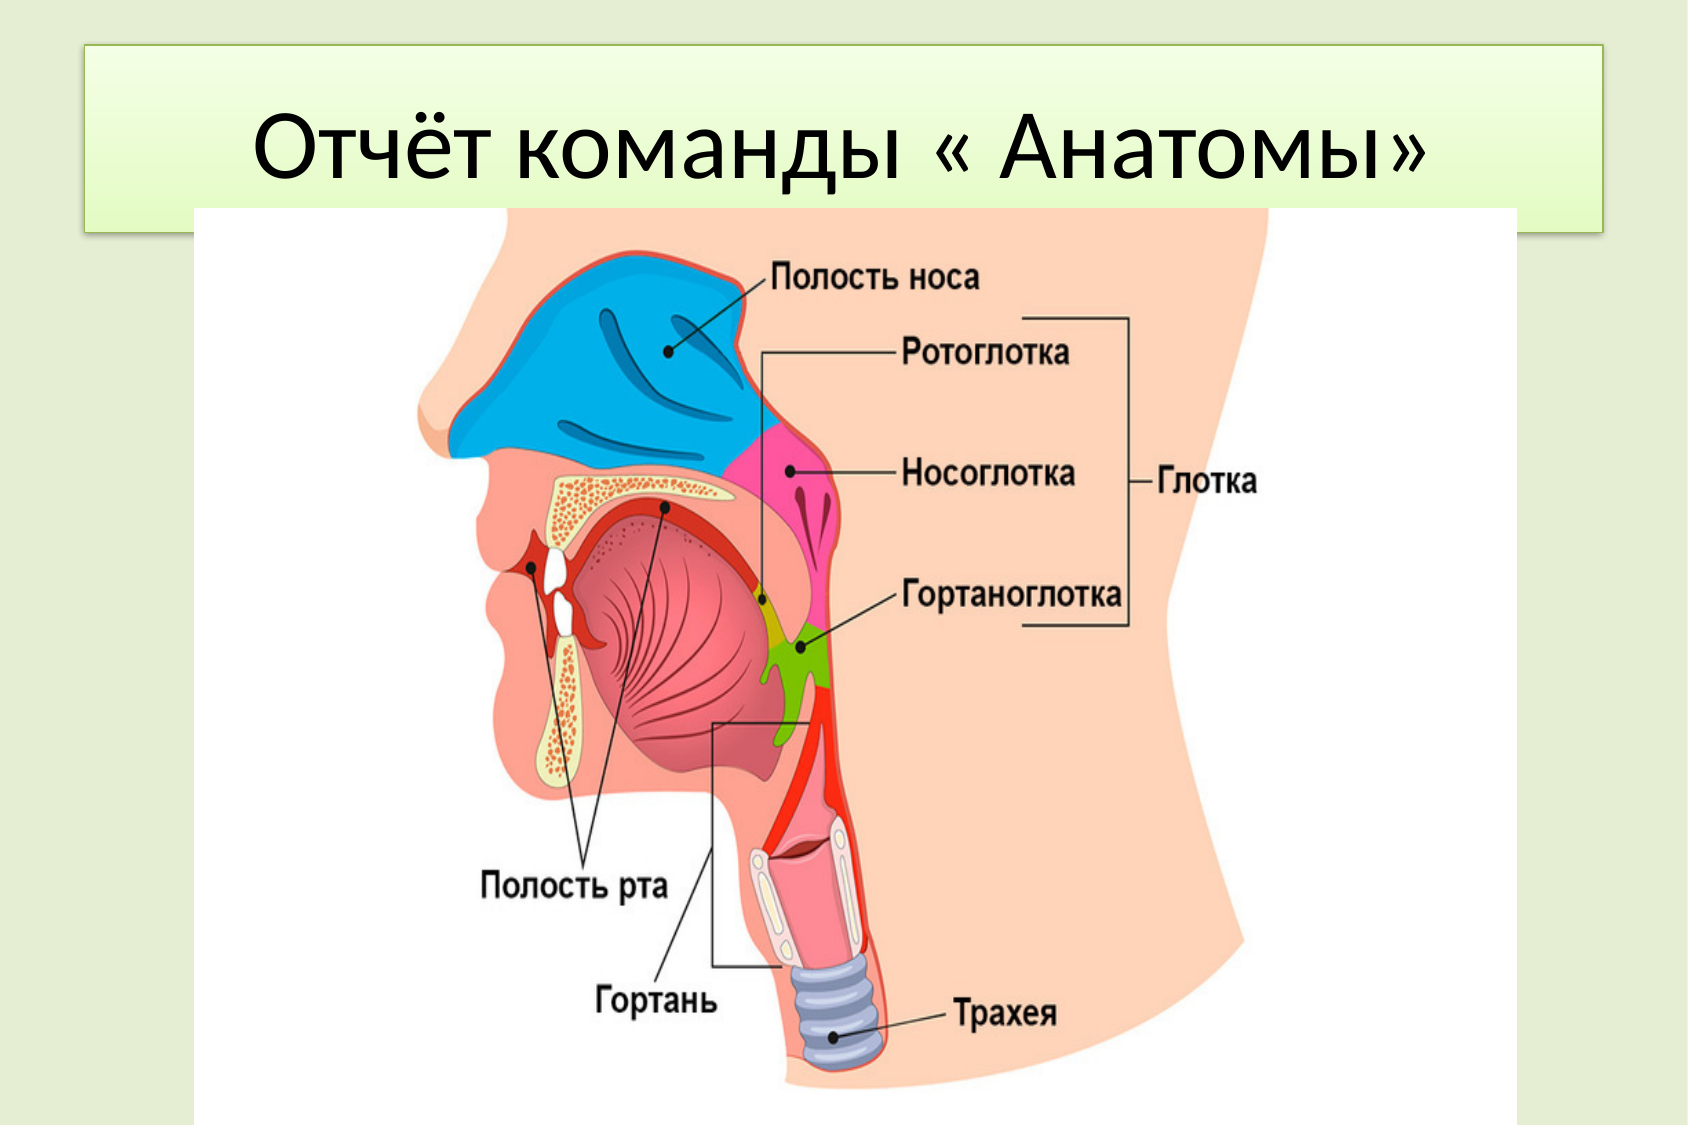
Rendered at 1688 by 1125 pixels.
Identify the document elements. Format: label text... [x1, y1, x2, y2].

picture [193, 207, 1518, 1125]
title Отчёт команды « Анатомы» [84, 44, 1604, 233]
